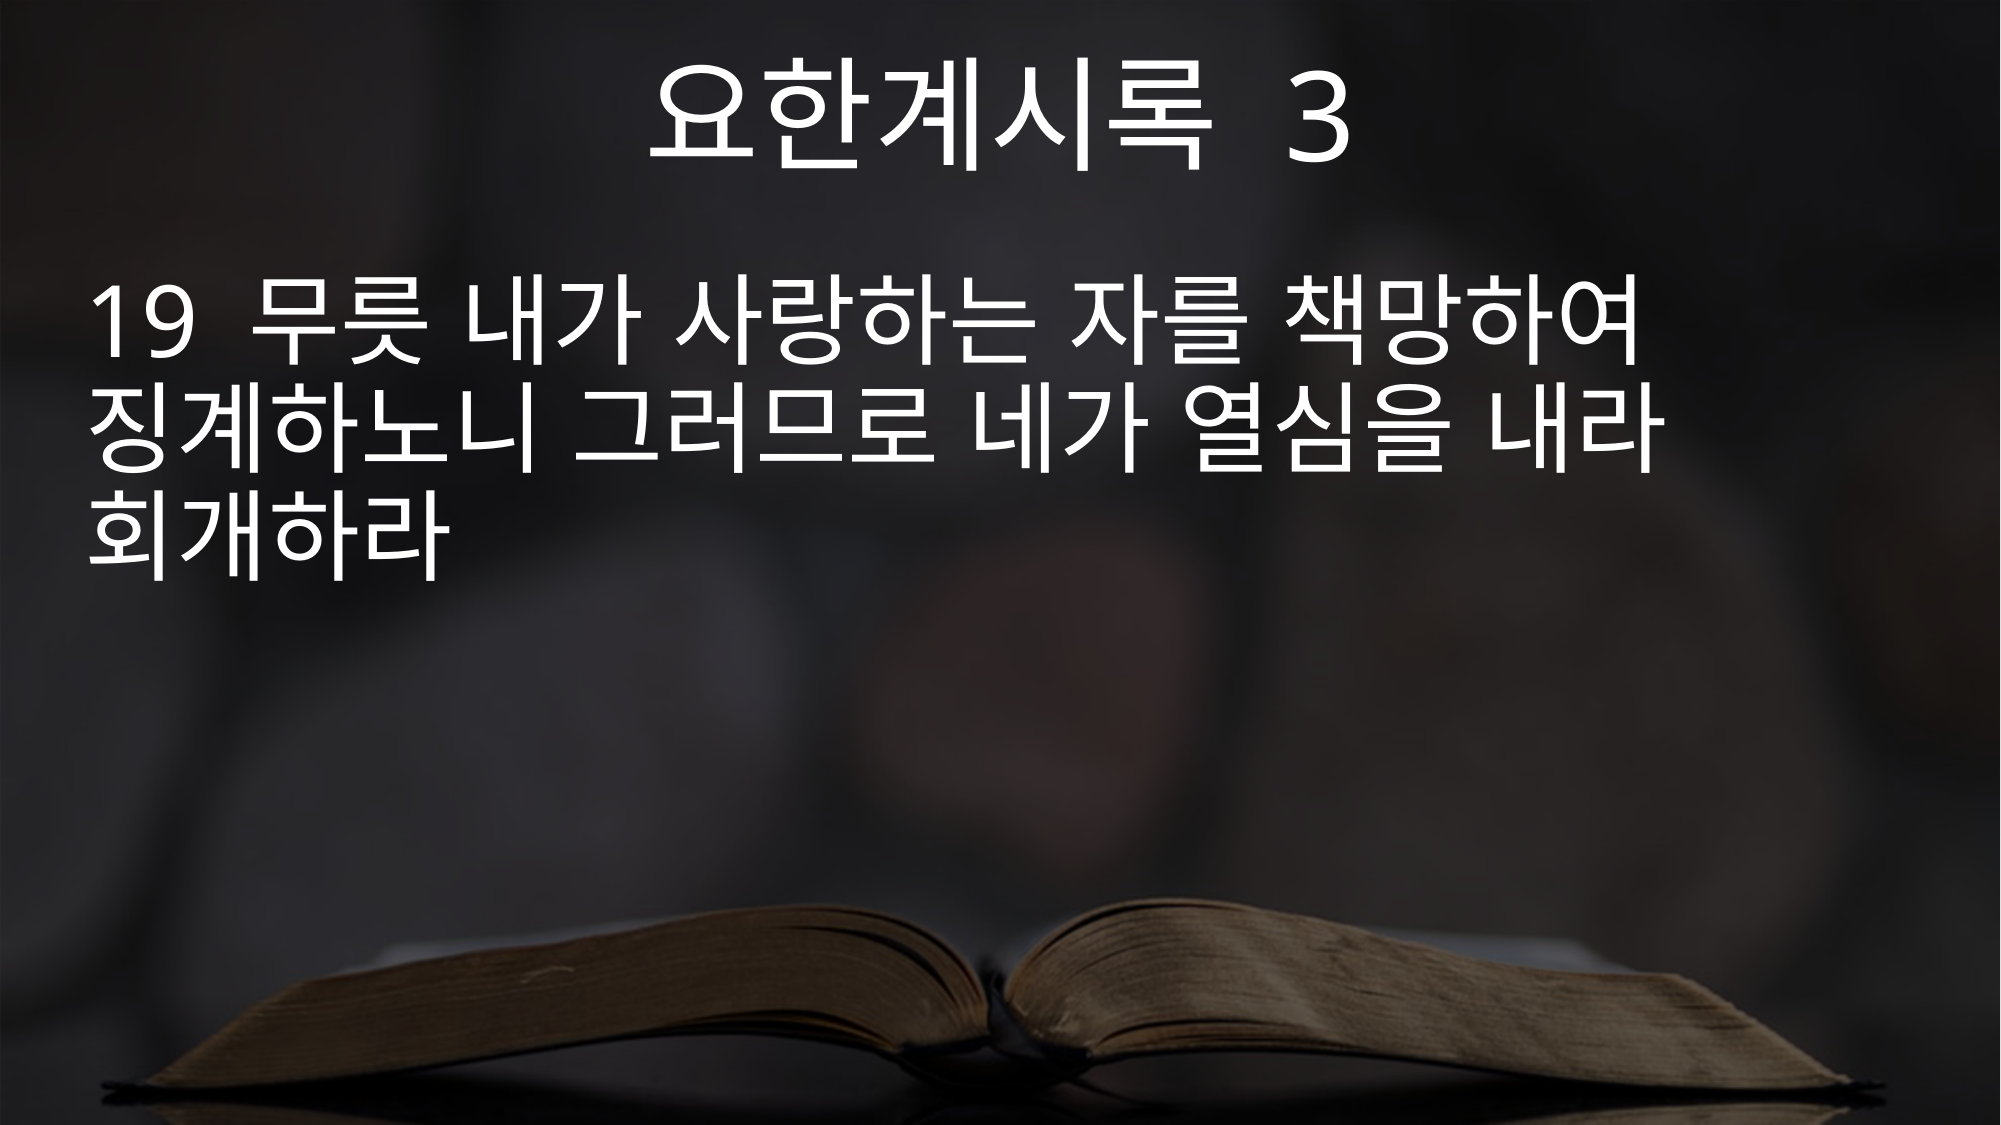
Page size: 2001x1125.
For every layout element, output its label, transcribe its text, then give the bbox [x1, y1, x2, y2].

picture [0, 0, 2001, 1125]
footer 요한계시록 3 [0, 32, 2000, 192]
list 19 무릇 내가 사랑하는 자를 책망하여 징계하노니 그러므로 네가 열심을 내라 회개하라 [69, 263, 1953, 423]
